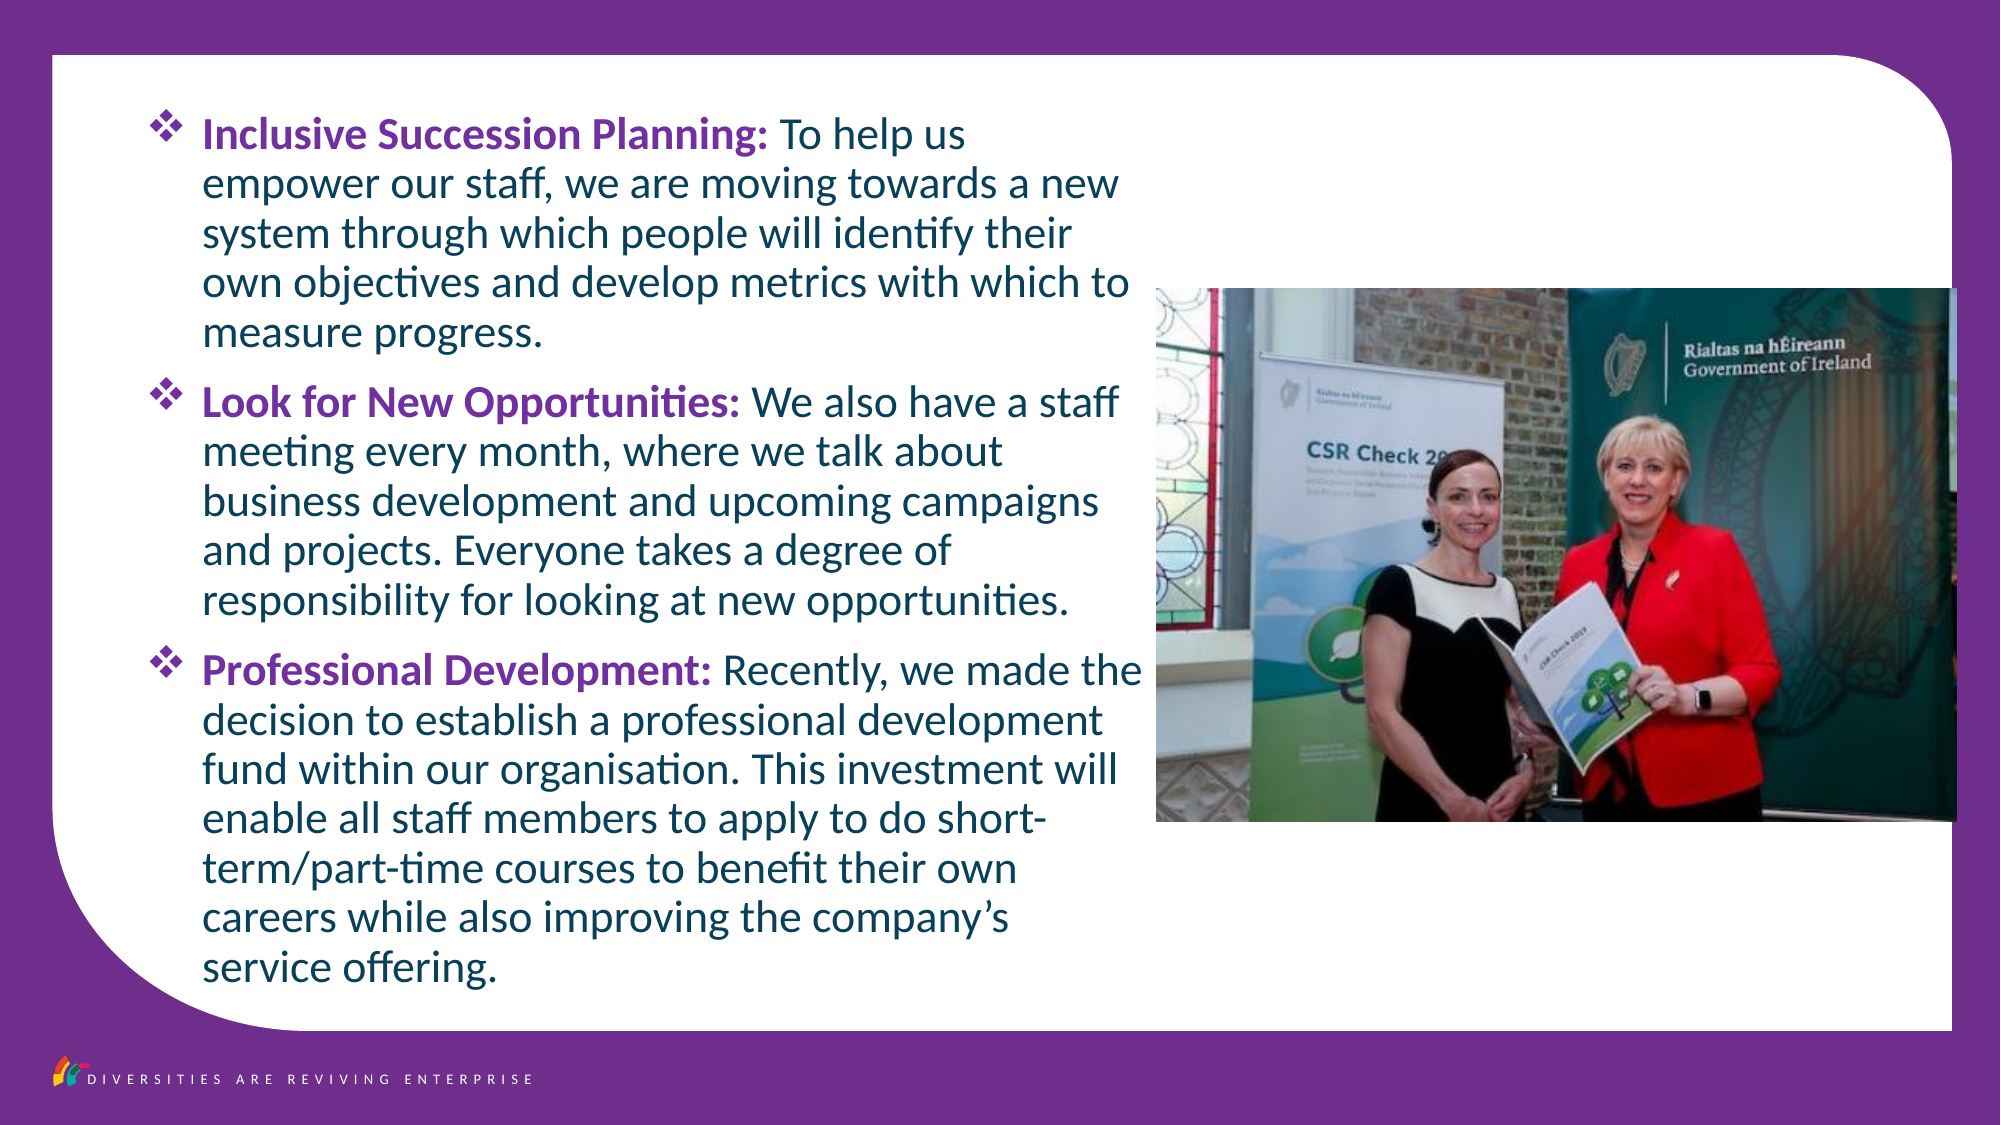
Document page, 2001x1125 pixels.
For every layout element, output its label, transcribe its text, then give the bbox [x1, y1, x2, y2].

list Inclusive Succession Planning: To help us empower our staff, we are moving towards a new system through which people will identify their own objectives and develop metrics with which to measure progress. Look for New Opportunities: We also have a staff meeting every month, where we talk about business development and upcoming campaigns and projects. Everyone takes a degree of responsibility for looking at new opportunities. Professional Development: Recently, we made the decision to establish a professional development fund within our organisation. This investment will enable all staff members to apply to do short-term/part-time courses to benefit their own careers while also improving the company’s service offering. [130, 102, 1162, 735]
picture [1156, 288, 1957, 823]
